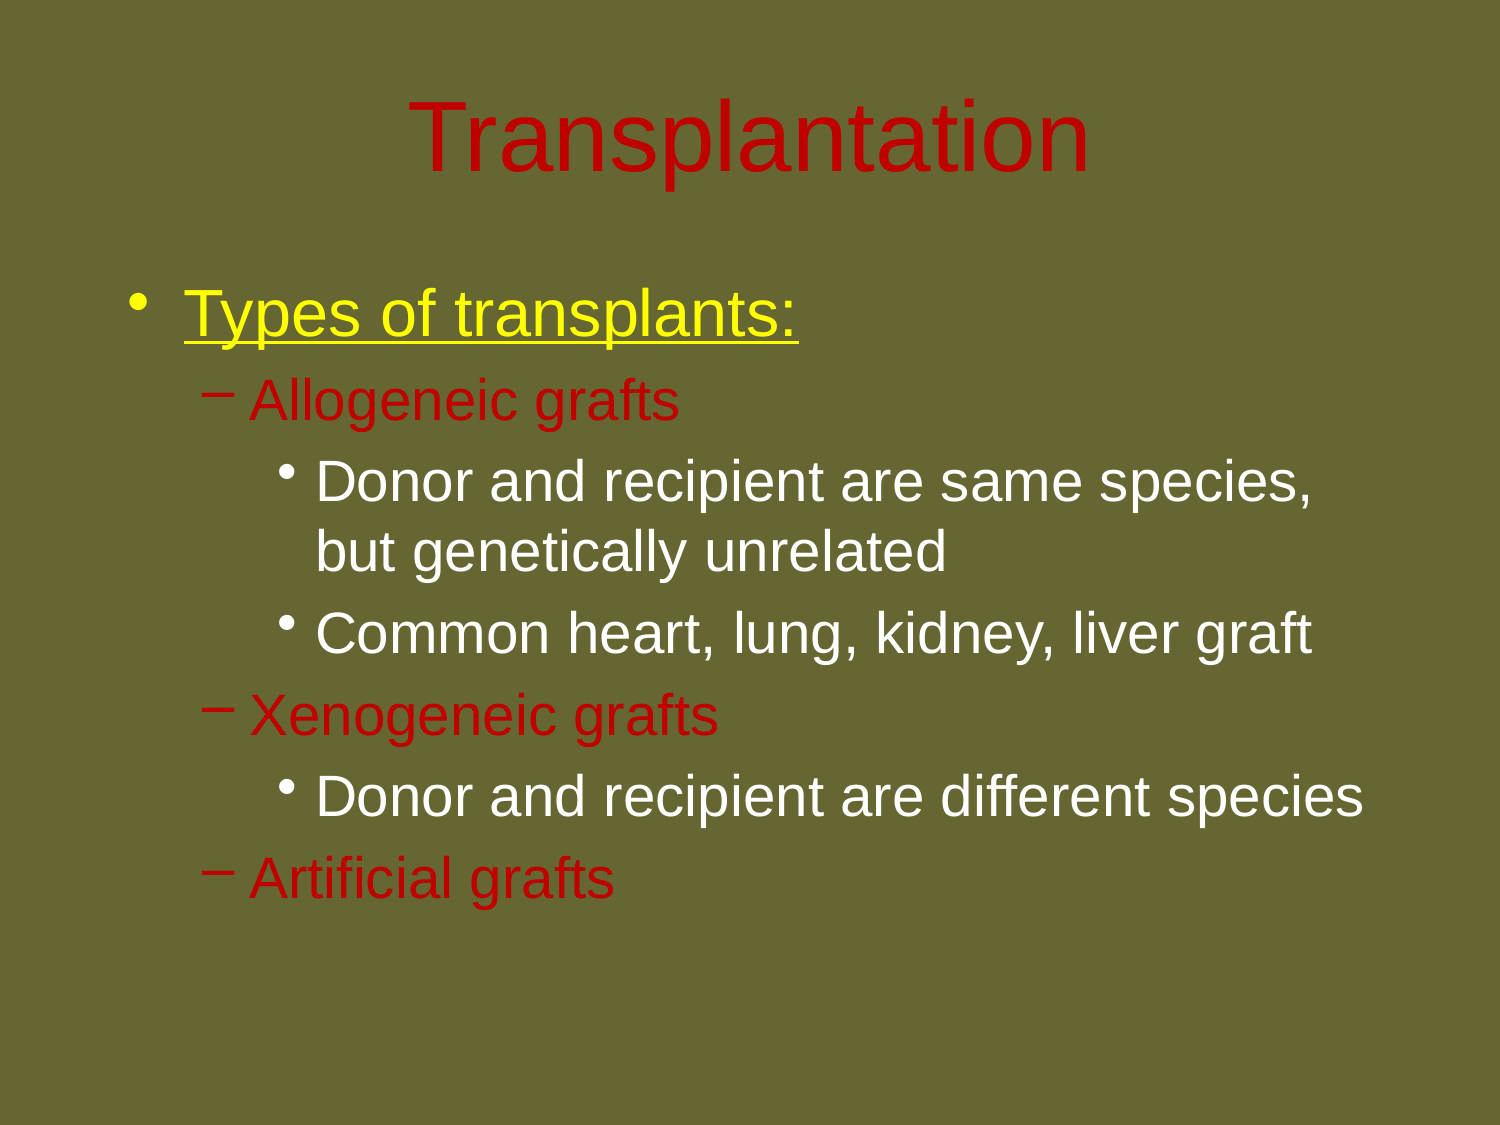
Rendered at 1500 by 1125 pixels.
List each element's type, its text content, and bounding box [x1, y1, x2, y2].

title Transplantation [112, 37, 1388, 226]
list Types of transplants: Allogeneic grafts Donor and recipient are same species, but genetically unrelated Common heart, lung, kidney, liver graft Xenogeneic grafts Donor and recipient are different species Artificial grafts [112, 262, 1388, 938]
